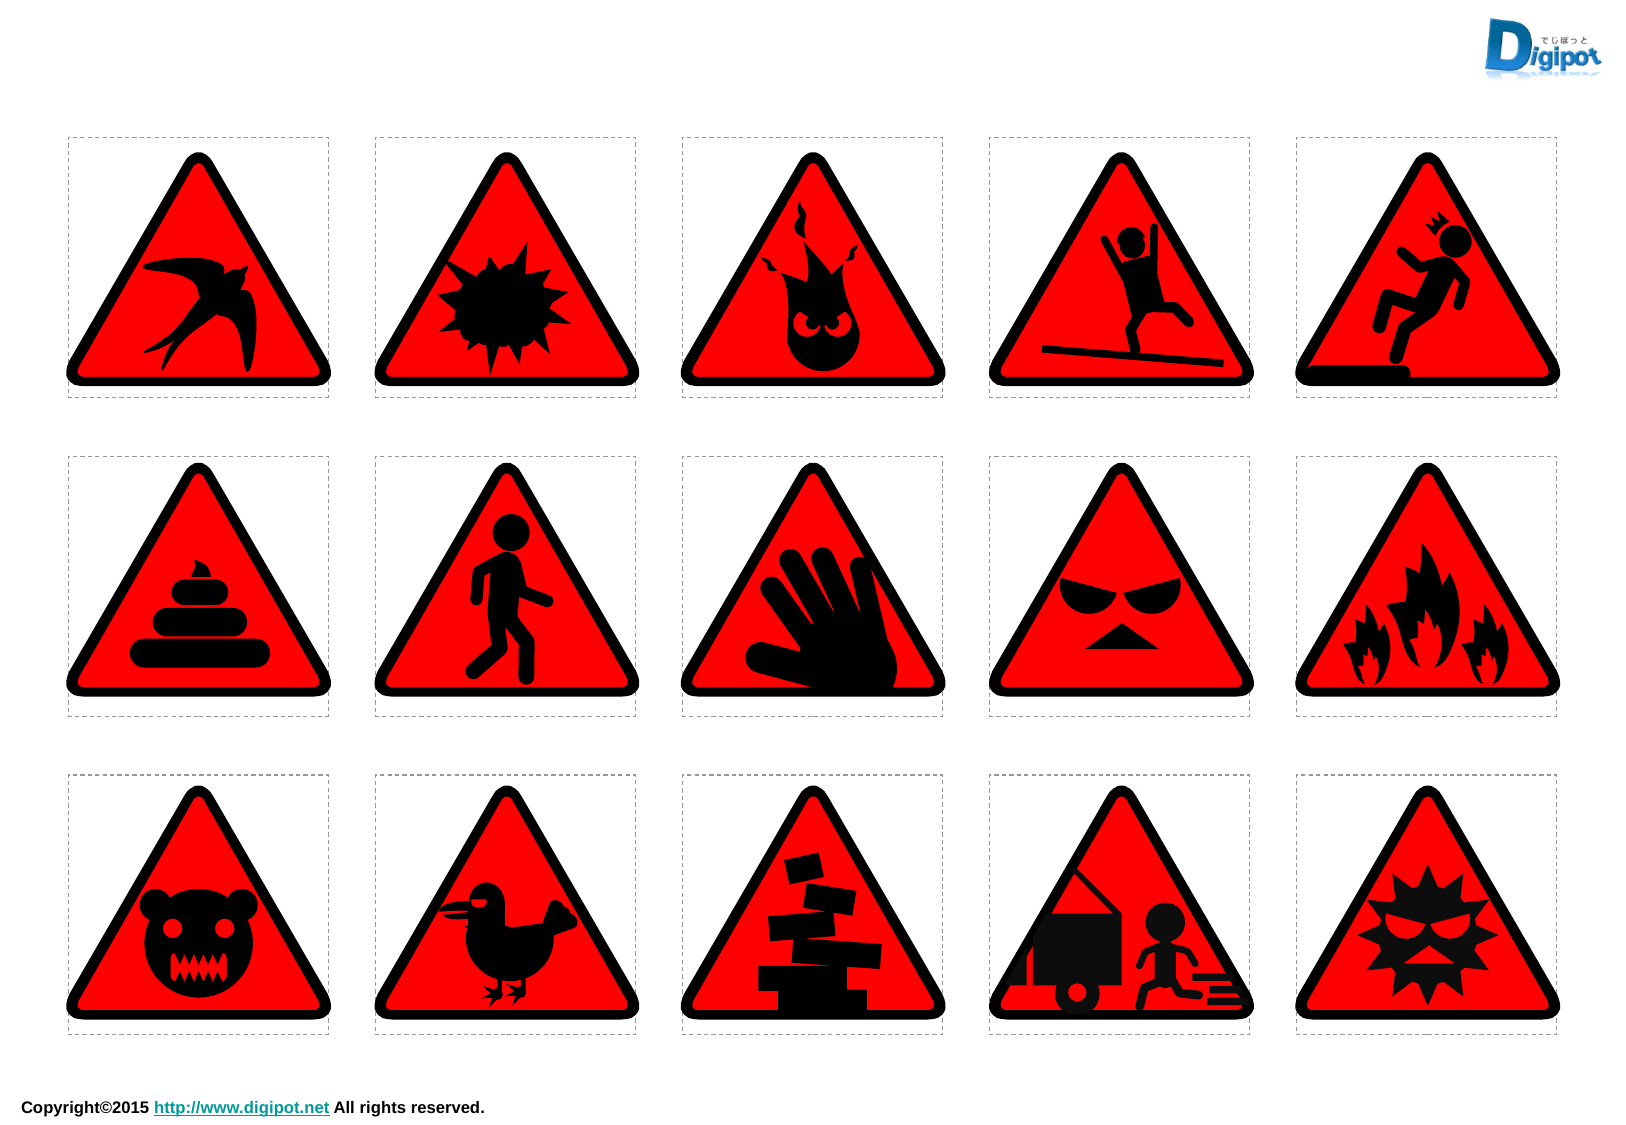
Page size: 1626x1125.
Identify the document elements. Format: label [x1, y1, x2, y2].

text_box [66, 152, 332, 388]
text_box [988, 152, 1255, 390]
picture [1485, 18, 1602, 82]
text_box [374, 462, 640, 697]
text_box [66, 785, 332, 1020]
text_box [1295, 152, 1561, 405]
text_box [66, 462, 332, 697]
text_box [680, 152, 946, 387]
text_box [680, 462, 946, 697]
text_box [680, 785, 946, 1020]
text_box [374, 152, 640, 387]
text_box [1295, 785, 1561, 1020]
text_box [988, 462, 1255, 697]
text_box [374, 785, 640, 1020]
text_box [1295, 462, 1561, 697]
text_box [988, 785, 1255, 1020]
